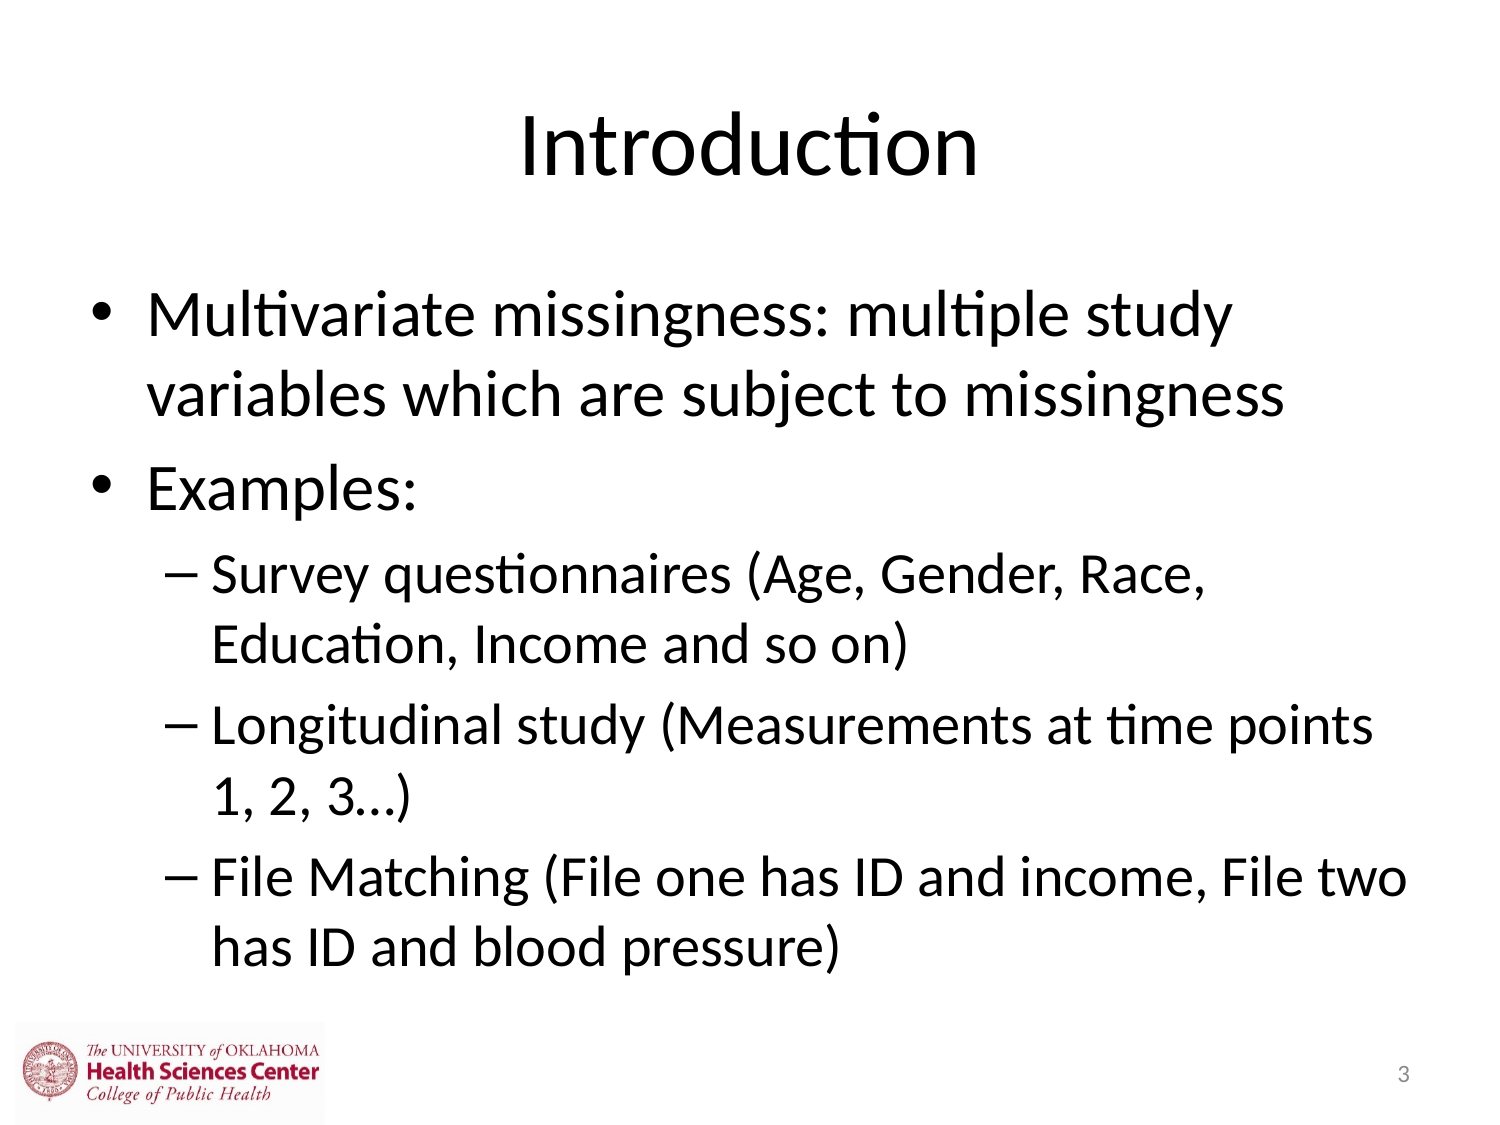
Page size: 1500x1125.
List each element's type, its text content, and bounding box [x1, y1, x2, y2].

title Introduction [75, 45, 1425, 233]
picture [15, 1022, 325, 1125]
slide_number 3 [1074, 1042, 1425, 1103]
list Multivariate missingness: multiple study variables which are subject to missingness Examples: Survey questionnaires (Age, Gender, Race, Education, Income and so on) Longitudinal study (Measurements at time points 1, 2, 3…) File Matching (File one has ID and income, File two has ID and blood pressure) [75, 262, 1425, 1005]
